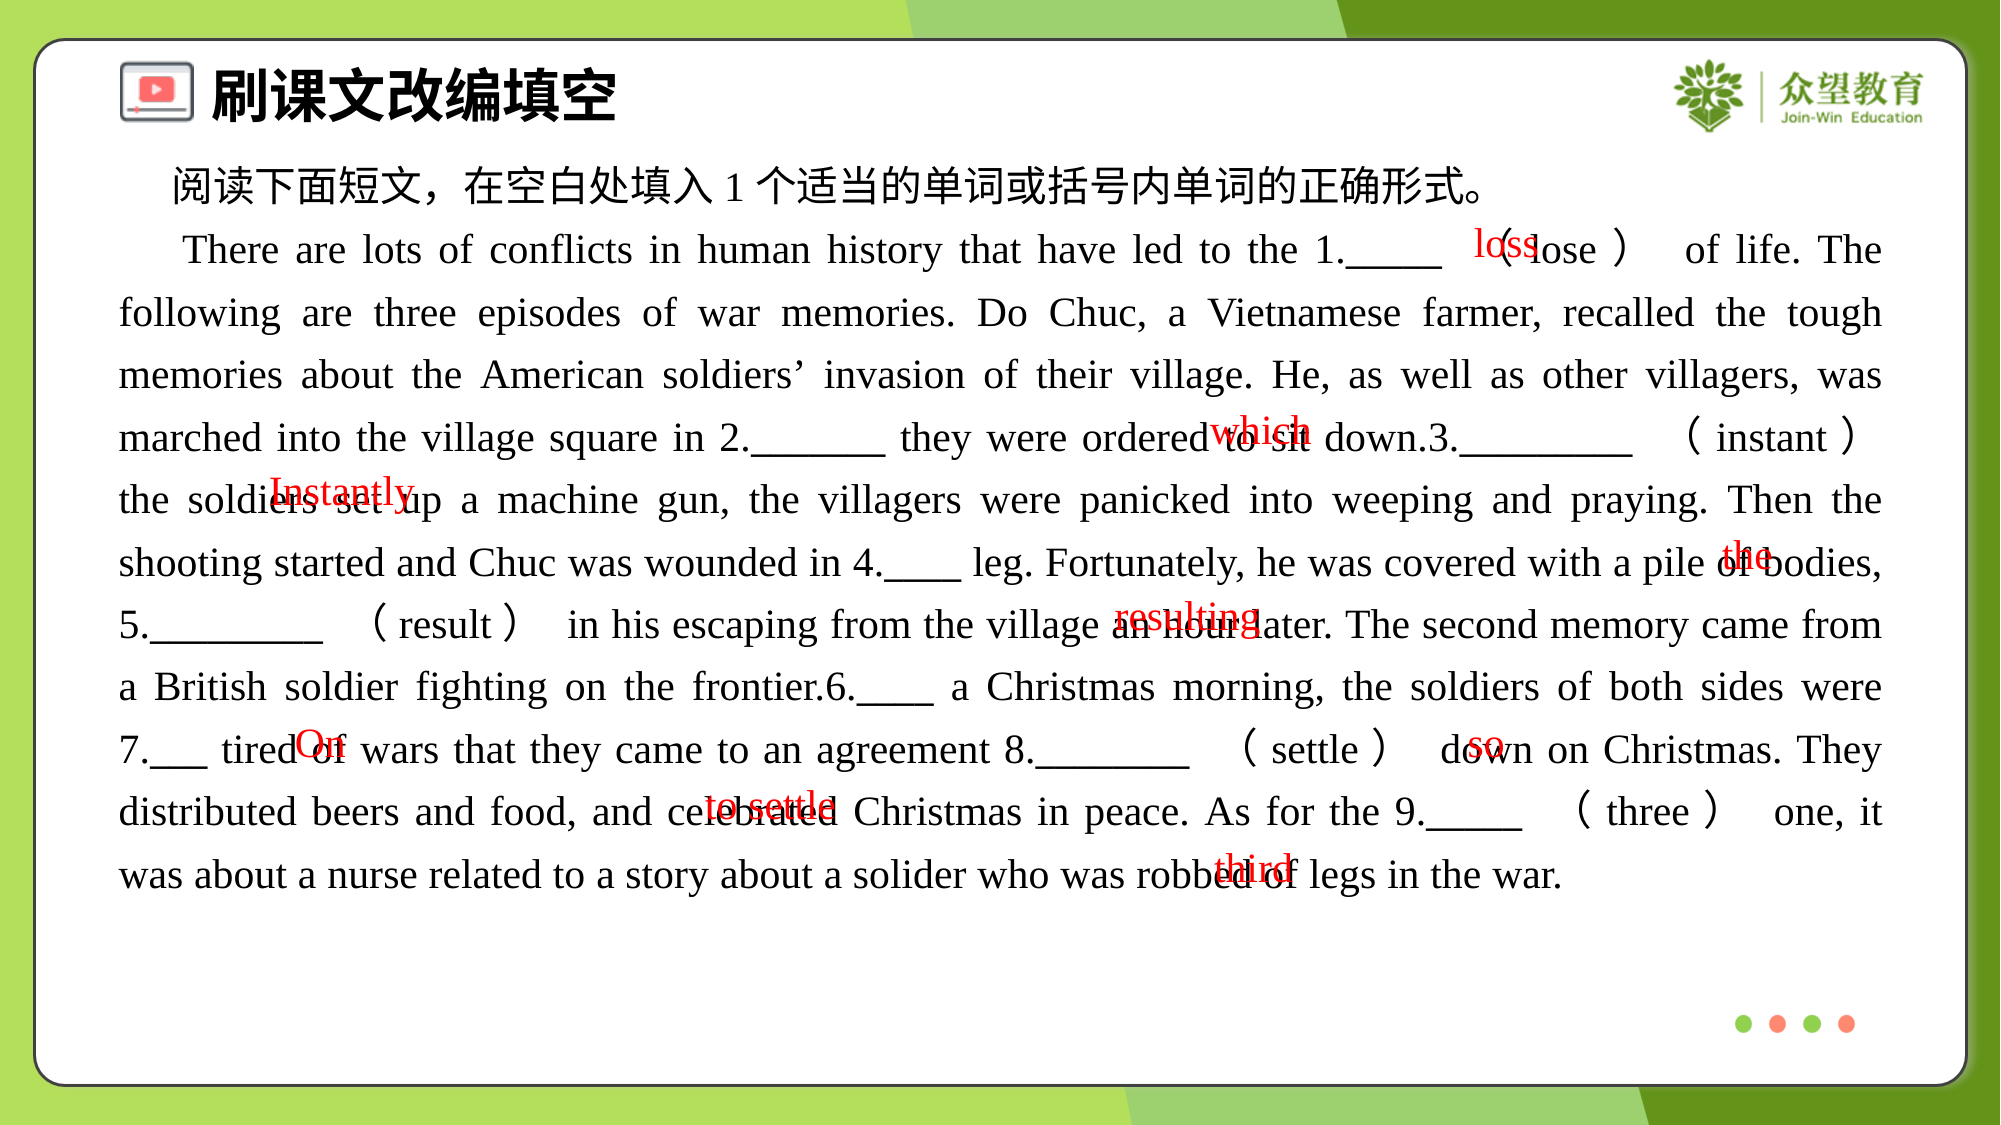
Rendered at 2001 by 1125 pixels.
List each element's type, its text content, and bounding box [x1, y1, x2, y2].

text_box On [290, 703, 351, 761]
text_box third [1209, 828, 1298, 886]
text_box 阅读下面短文，在空白处填入1个适当的单词或括号内单词的正确形式。 There are lots of conflicts in human history that have led to the 1._____ （lose） of life. The following are three episodes of war memories. Do Chuc, a Vietnamese farmer, recalled the tough memories about the American soldiers’ invasion of their village. He, as well as other villagers, was marched into the village square in 2._______ they were ordered to sit down.3._________ （instant） the soldiers set up a machine gun, the villagers were panicked into weeping and praying. Then the shooting started and Chuc was wounded in 4.____ leg. Fortunately, he was covered with a pile of bodies, 5._________ （result） in his escaping from the village an hour later. The second memory came from a British soldier fighting on the frontier.6.____ a Christmas morning, the soldiers of both sides were 7.___ tired of wars that they came to an agreement 8.________ （settle） down on Christmas. They distributed beers and food, and celebrated Christmas in peace. As for the 9._____ （three） one, it was about a nurse related to a story about a solider who was robbed of legs in the war. [118, 146, 1883, 960]
text_box resulting [1110, 576, 1265, 634]
text_box so [1463, 703, 1510, 761]
text_box loss [1469, 203, 1544, 261]
text_box to settle [695, 765, 846, 823]
text_box Instantly [264, 451, 420, 509]
picture [0, 0, 2000, 1125]
text_box the [1717, 515, 1778, 574]
text_box which [1205, 390, 1317, 449]
